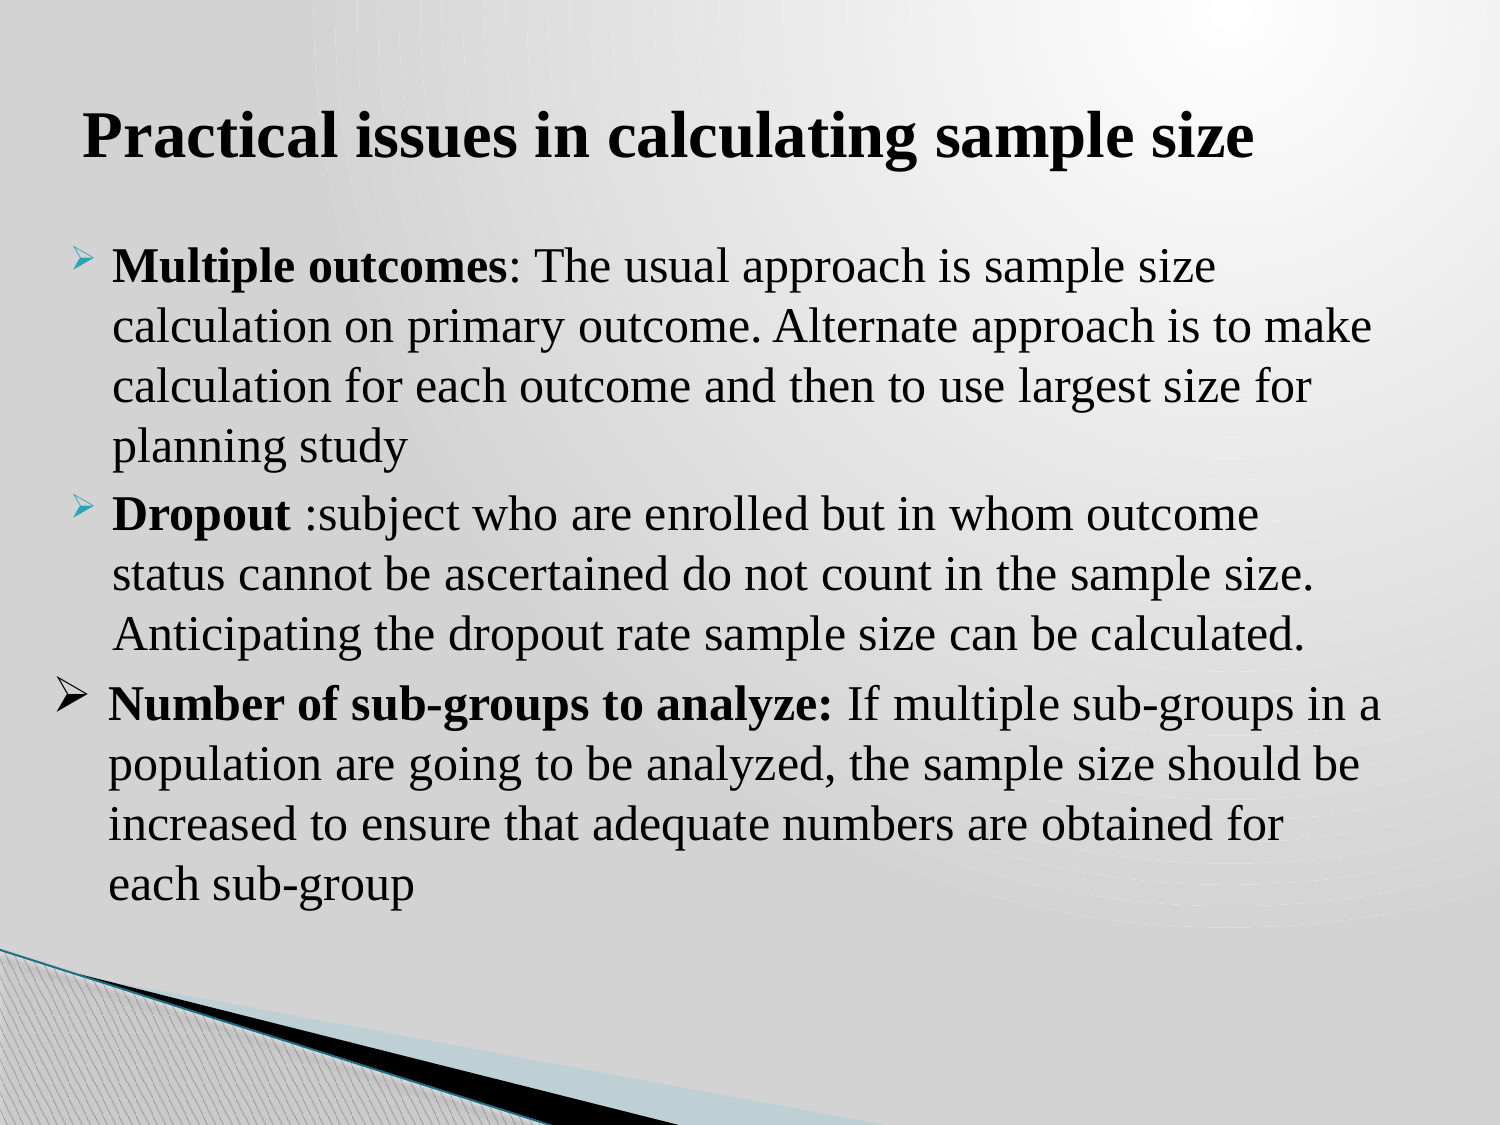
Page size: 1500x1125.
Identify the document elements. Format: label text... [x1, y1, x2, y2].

list Multiple outcomes: The usual approach is sample size calculation on primary outcome. Alternate approach is to make calculation for each outcome and then to use largest size for planning study Dropout :subject who are enrolled but in whom outcome status cannot be ascertained do not count in the sample size. Anticipating the dropout rate sample size can be calculated. Number of sub-groups to analyze: If multiple sub-groups in a population are going to be analyzed, the sample size should be increased to ensure that adequate numbers are obtained for each sub-group [37, 224, 1400, 959]
title Practical issues in calculating sample size [50, 62, 1400, 160]
